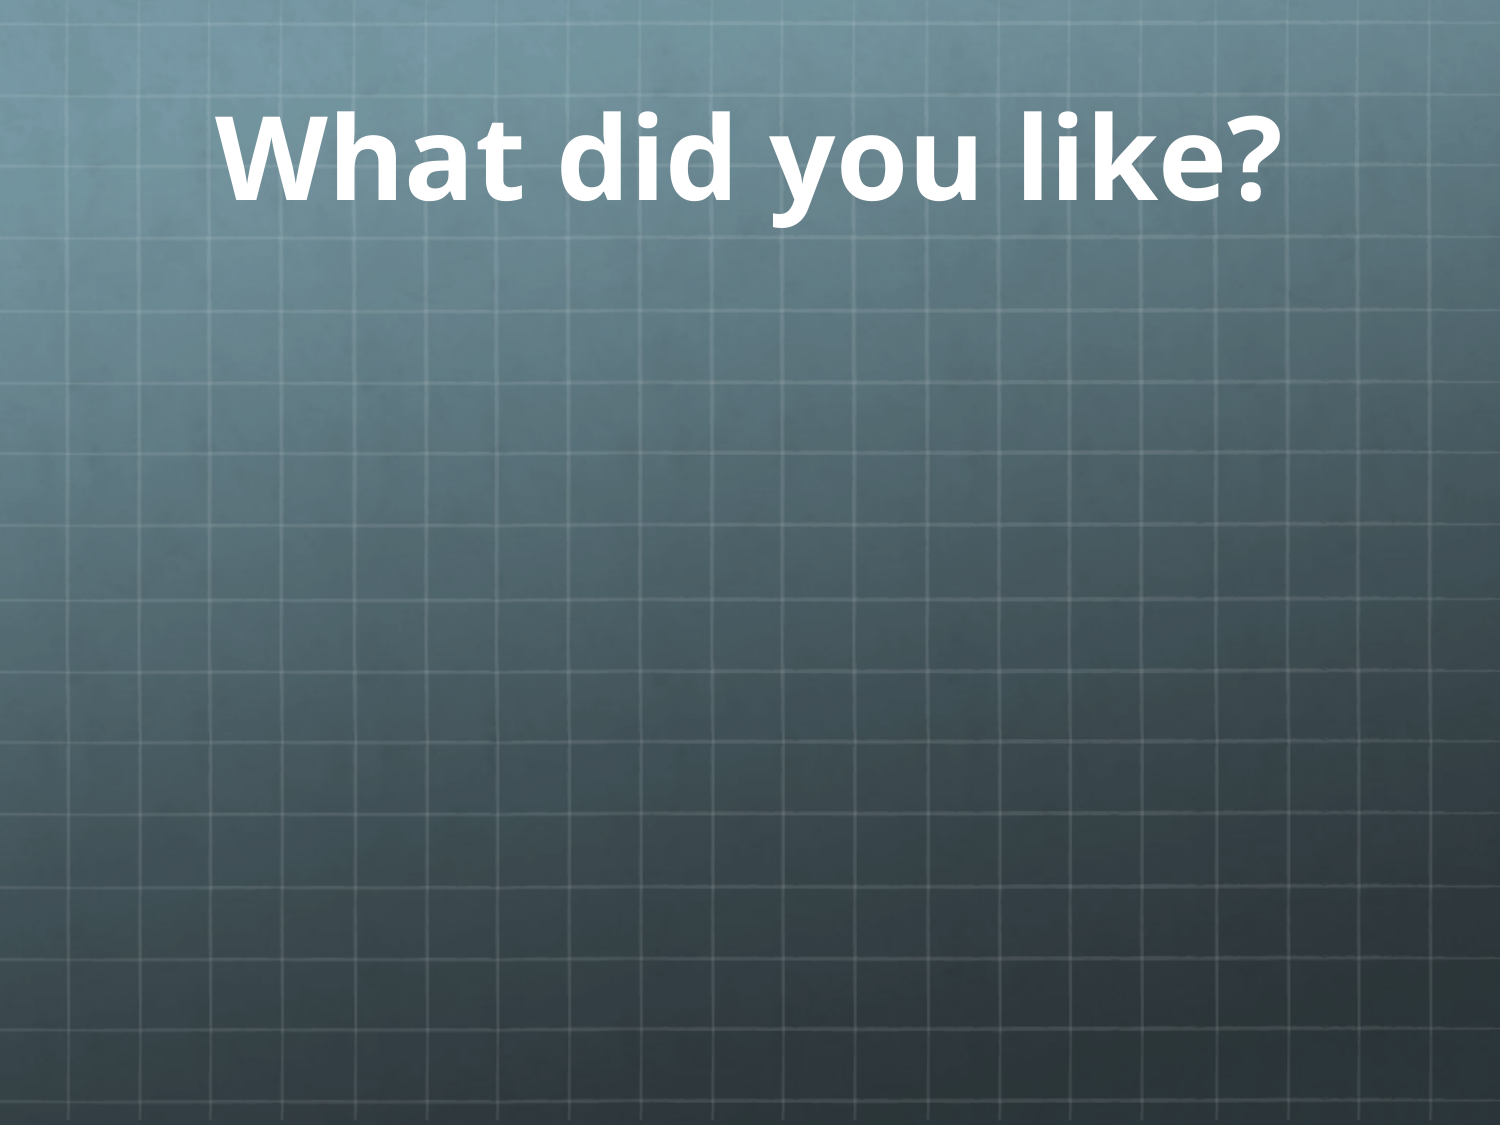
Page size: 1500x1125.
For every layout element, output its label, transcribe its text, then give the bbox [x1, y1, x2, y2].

picture [0, 0, 1500, 1125]
title What did you like? [127, 17, 1372, 289]
